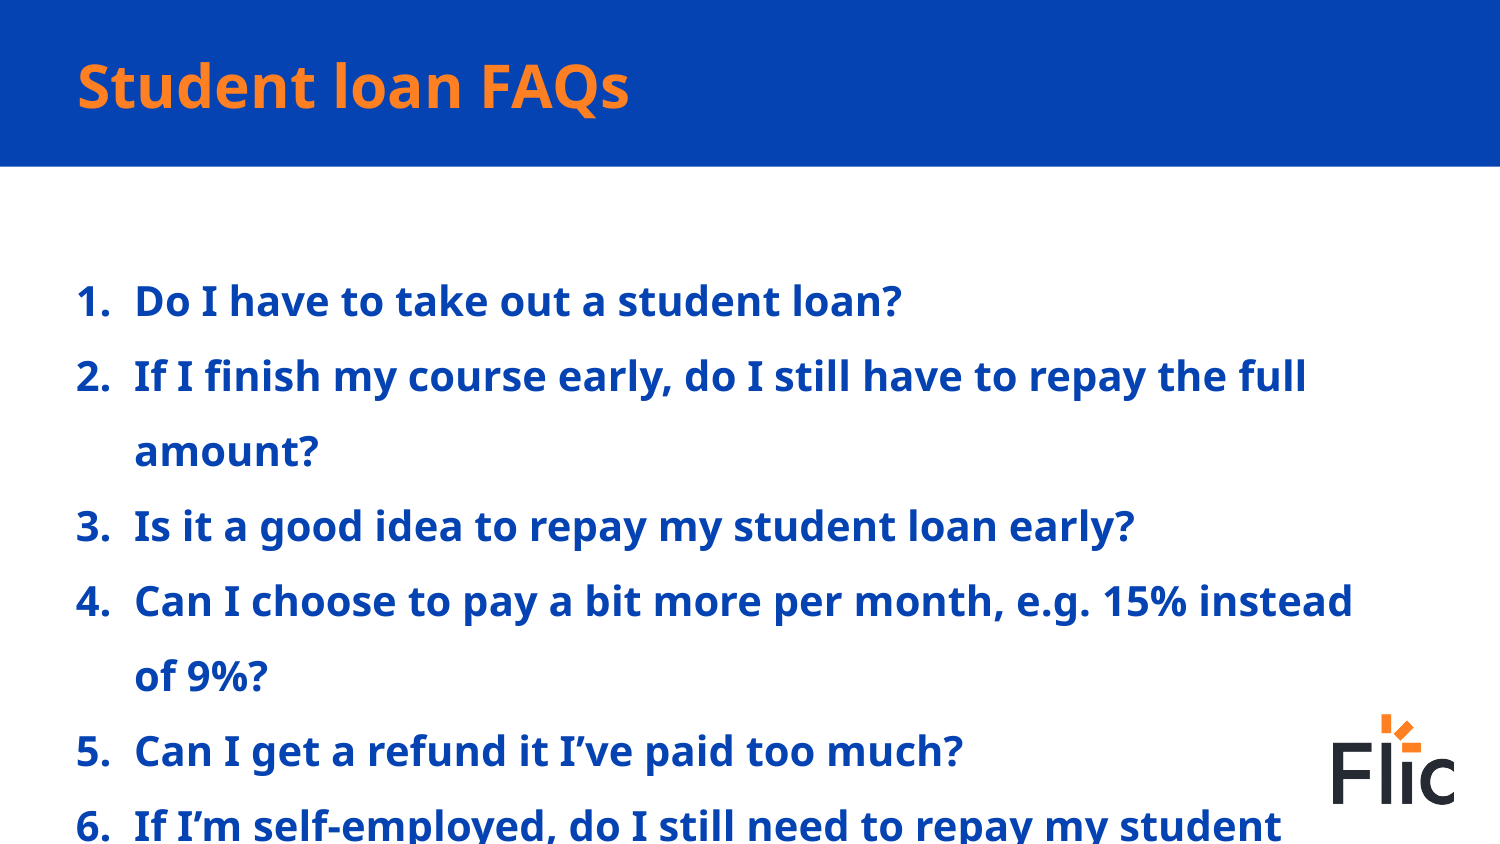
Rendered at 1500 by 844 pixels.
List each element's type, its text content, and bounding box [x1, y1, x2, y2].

picture [1389, 714, 1454, 805]
title Student loan FAQs [62, 41, 998, 127]
text_box Do I have to take out a student loan? If I finish my course early, do I still have to repay the full amount? Is it a good idea to repay my student loan early? Can I choose to pay a bit more per month, e.g. 15% instead of 9%? Can I get a refund it I’ve paid too much? If I’m self-employed, do I still need to repay my student loan? [59, 250, 1389, 844]
